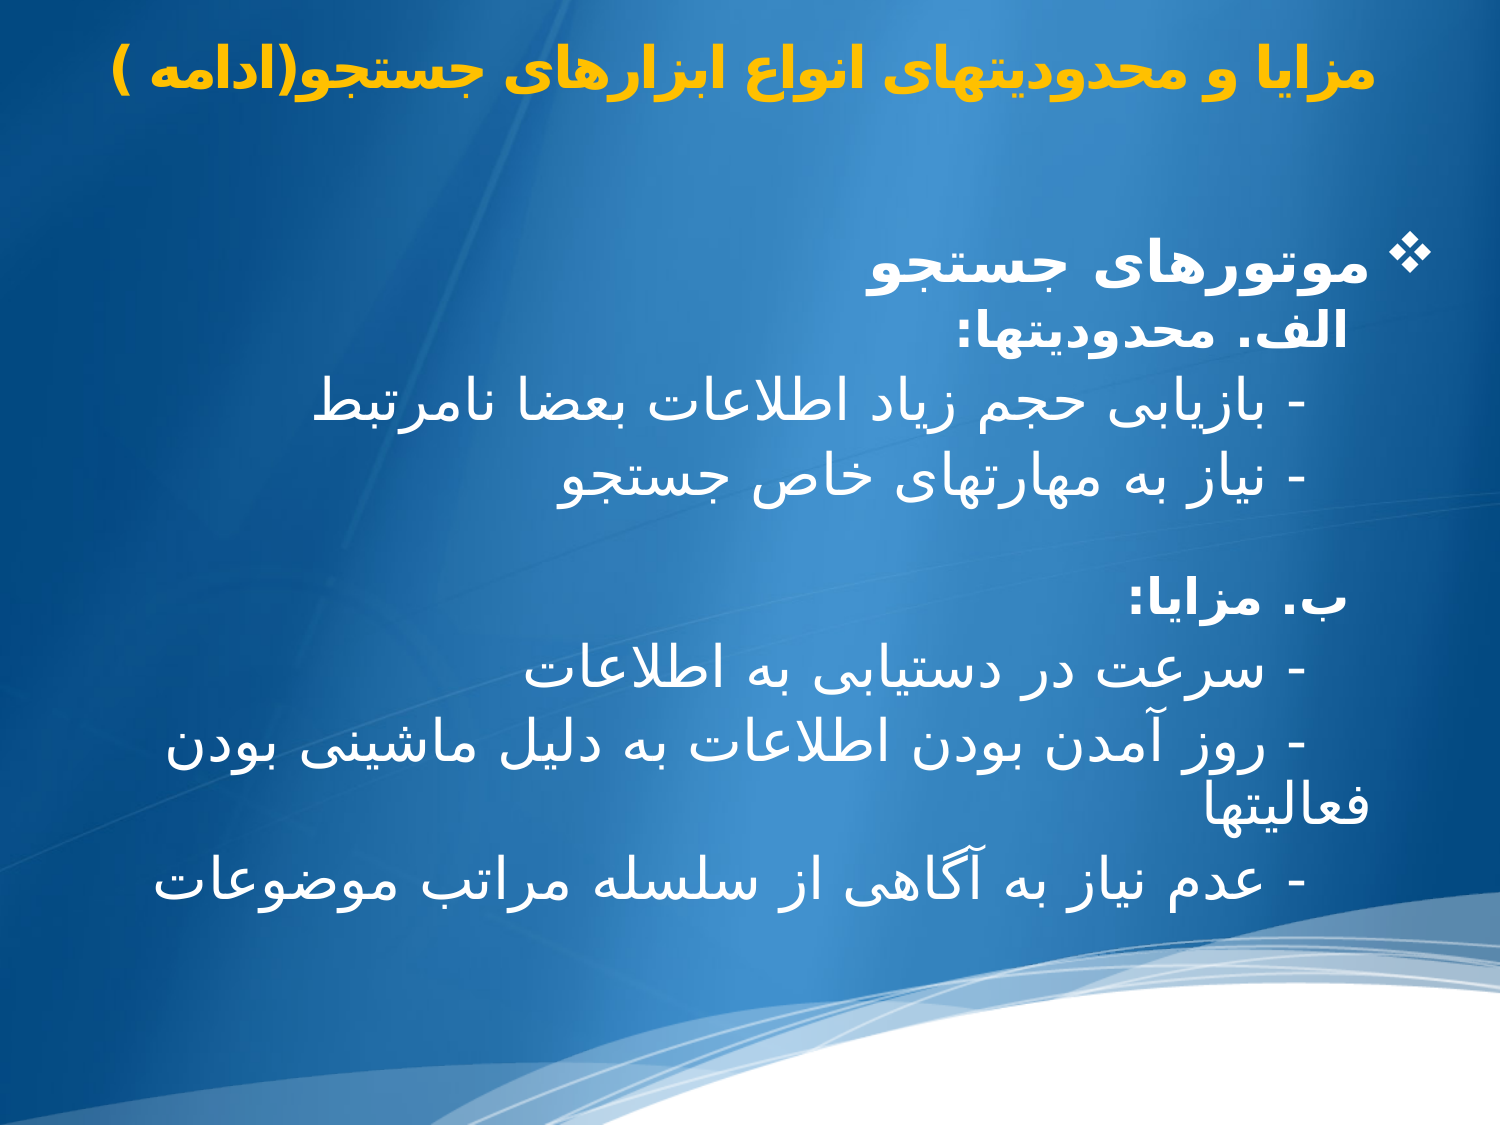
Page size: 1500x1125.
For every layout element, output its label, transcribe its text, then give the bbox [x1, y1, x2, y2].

list موتورهای جستجو الف. محدودیتها: - بازیابی حجم زیاد اطلاعات بعضا نامرتبط - نیاز به مهارتهای خاص جستجو ب. مزایا: - سرعت در دستیابی به اطلاعات - روز آمدن بودن اطلاعات به دلیل ماشینی بودن فعالیتها - عدم نیاز به آگاهی از سلسله مراتب موضوعات [62, 231, 1438, 930]
picture [0, 0, 1500, 1125]
title مزایا و محدودیتهای انواع ابزارهای جستجو(ادامه ) [62, 37, 1438, 104]
